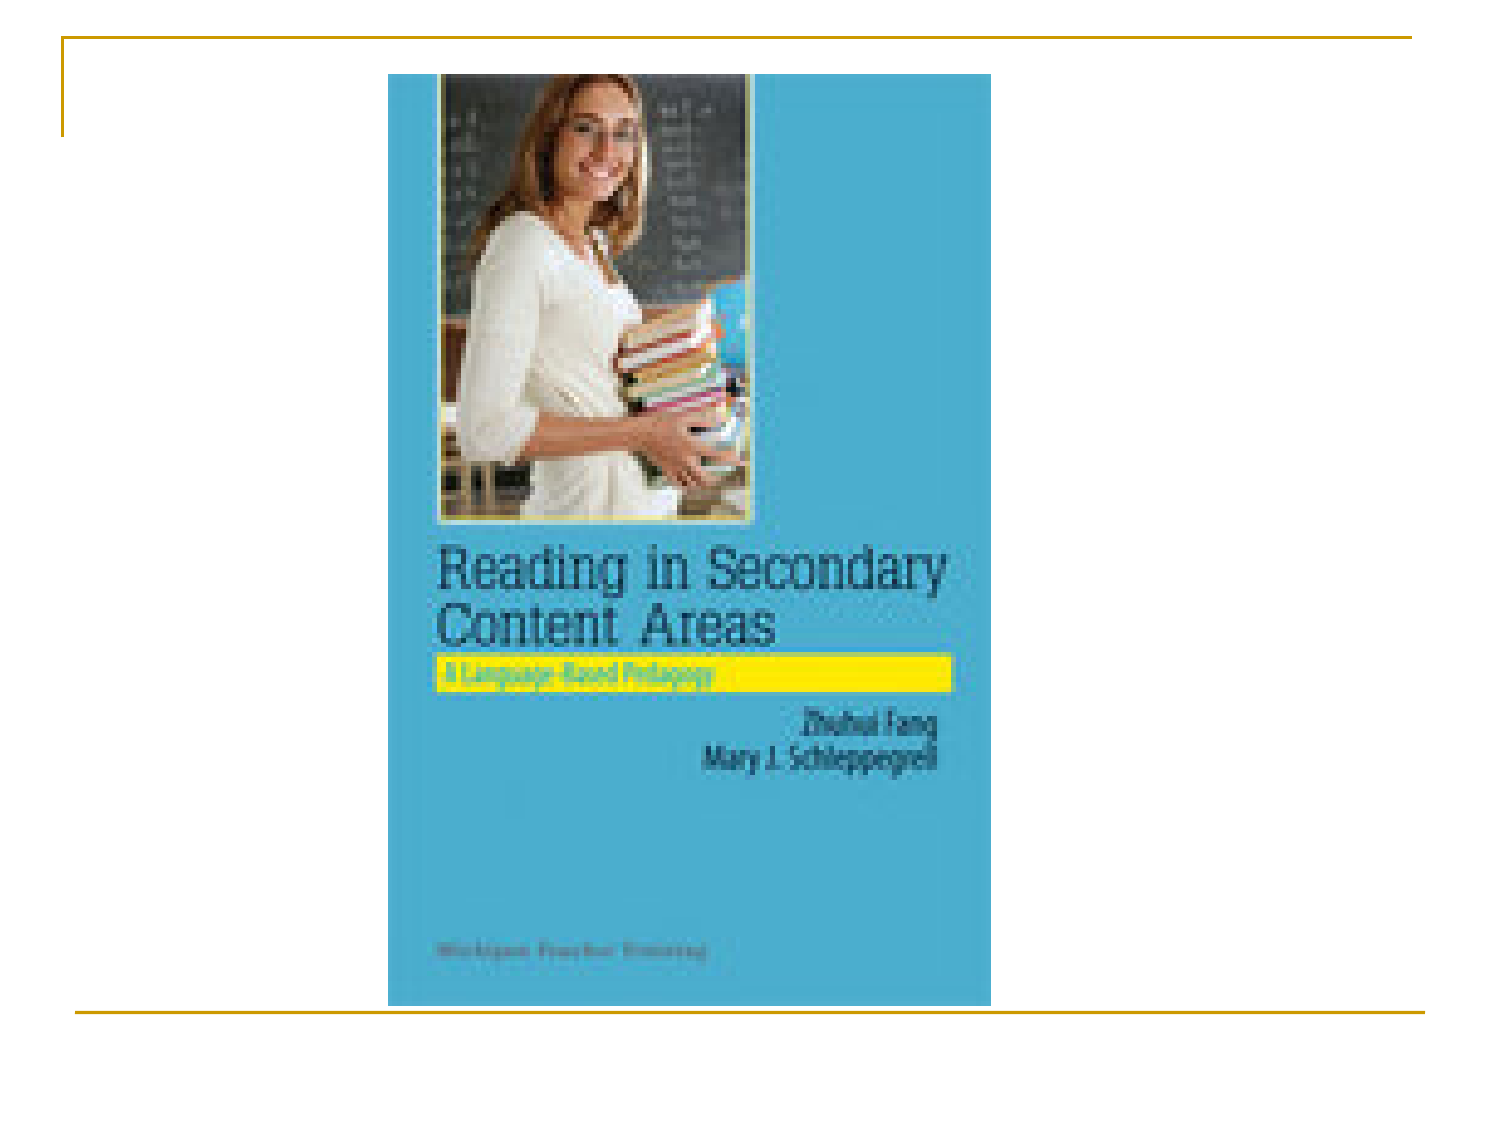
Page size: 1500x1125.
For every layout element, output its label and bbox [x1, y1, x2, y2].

list [387, 74, 991, 1006]
